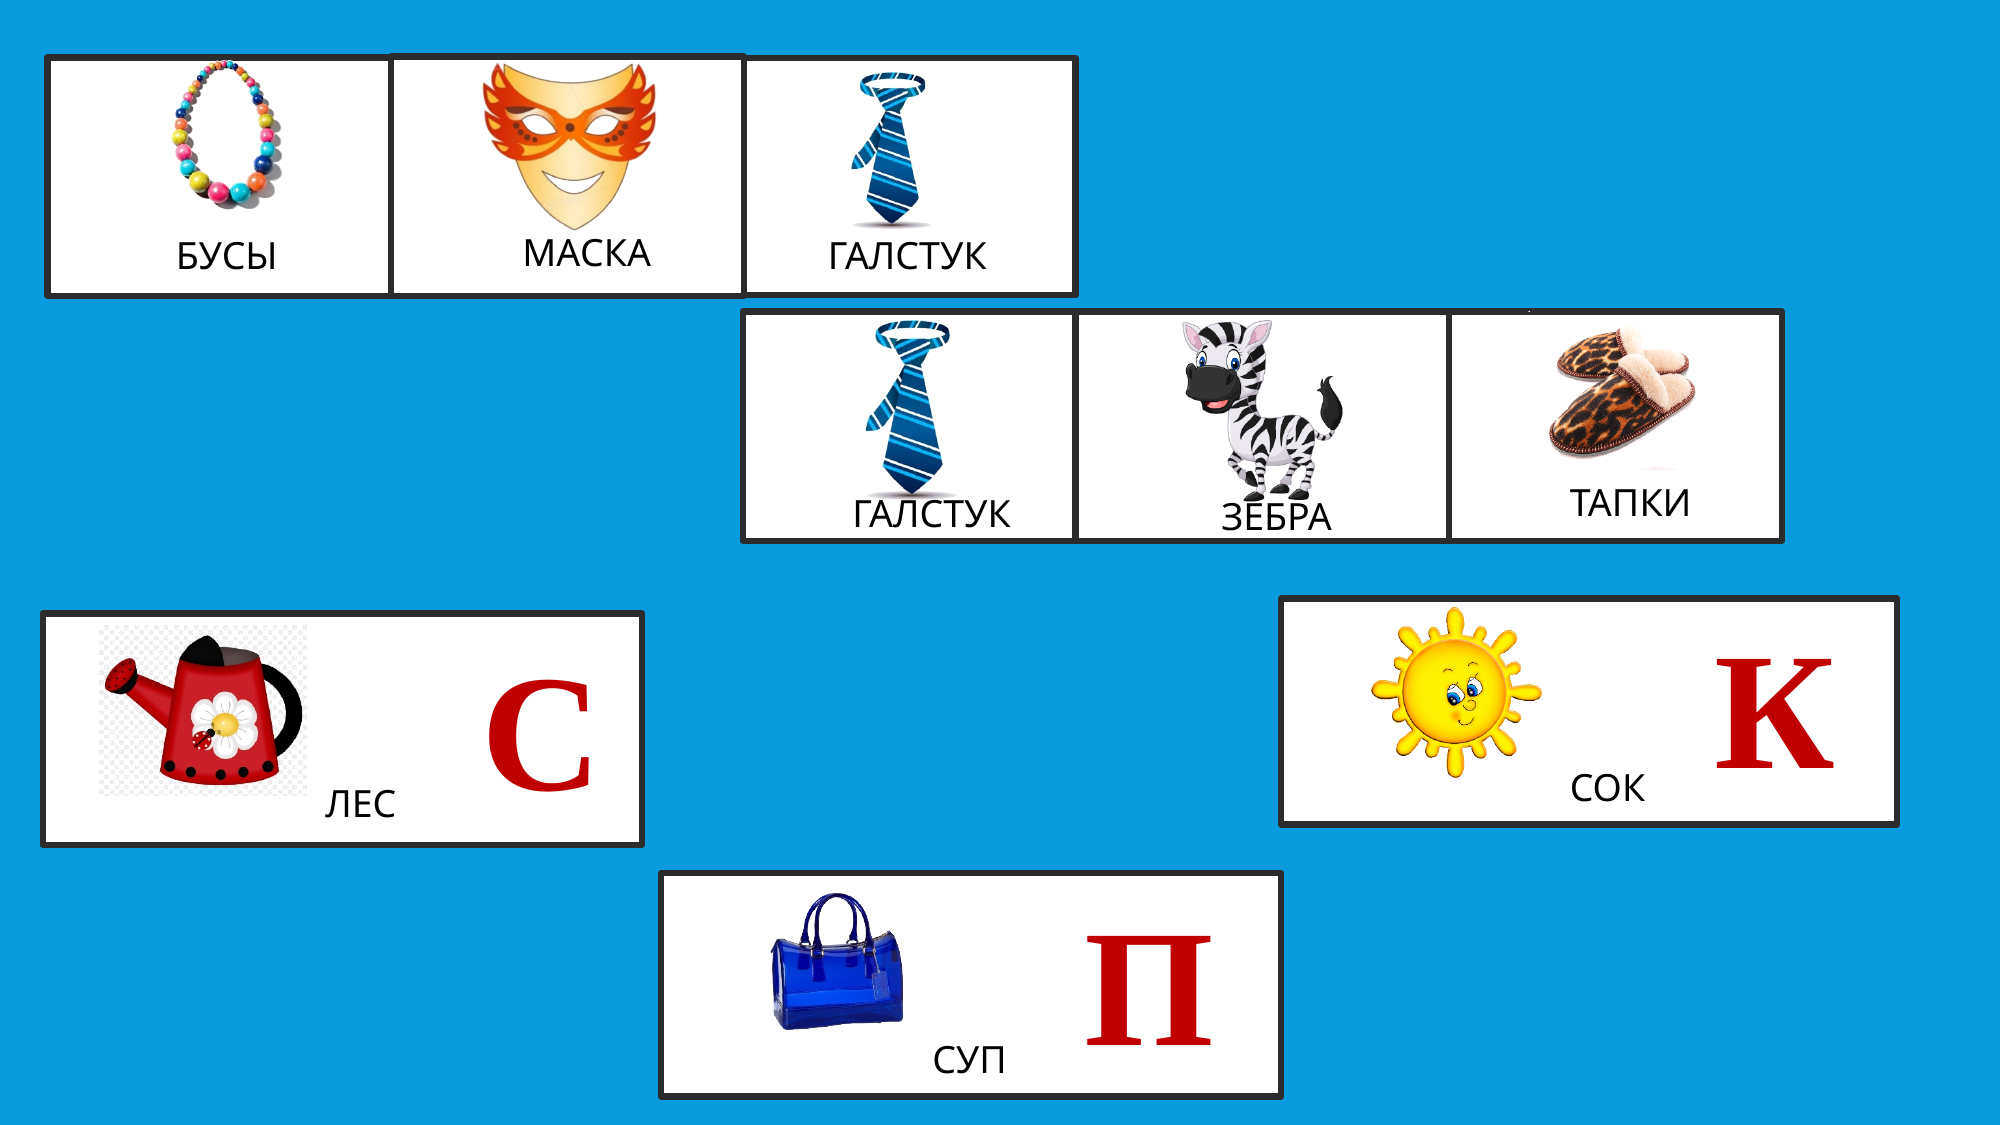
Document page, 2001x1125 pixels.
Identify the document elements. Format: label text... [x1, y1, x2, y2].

picture [1279, 596, 1899, 827]
picture [45, 54, 1078, 298]
text_box СУП [917, 1028, 1234, 1088]
text_box К [1699, 594, 1851, 756]
text_box [1077, 310, 1448, 542]
text_box ЛЕС [310, 772, 627, 833]
text_box БУСЫБУСЫ [59, 224, 376, 285]
picture [659, 871, 1283, 1099]
text_box [1280, 597, 1898, 826]
picture [768, 891, 905, 1031]
text_box ТАПКИ [1555, 471, 1872, 532]
picture [41, 611, 644, 847]
text_box ЗЕБРА [1206, 485, 1523, 546]
text_box [660, 872, 1282, 1098]
text_box [390, 56, 745, 297]
text_box [47, 56, 390, 297]
text_box С [466, 616, 617, 772]
picture [1523, 532, 1784, 543]
picture [741, 309, 1784, 543]
text_box БУ ГАЛСТУК [757, 224, 1074, 285]
picture [863, 320, 960, 500]
text_box [742, 310, 1077, 542]
picture [1509, 311, 1722, 470]
text_box СОК [1555, 756, 1872, 817]
text_box [1448, 310, 1783, 542]
picture [1181, 320, 1344, 502]
text_box [42, 612, 643, 846]
text_box МАСКА [419, 221, 737, 282]
text_box [743, 57, 1077, 296]
text_box ГАЛСТУК [769, 482, 1169, 543]
picture [1370, 606, 1543, 778]
text_box П [1069, 871, 1229, 1028]
